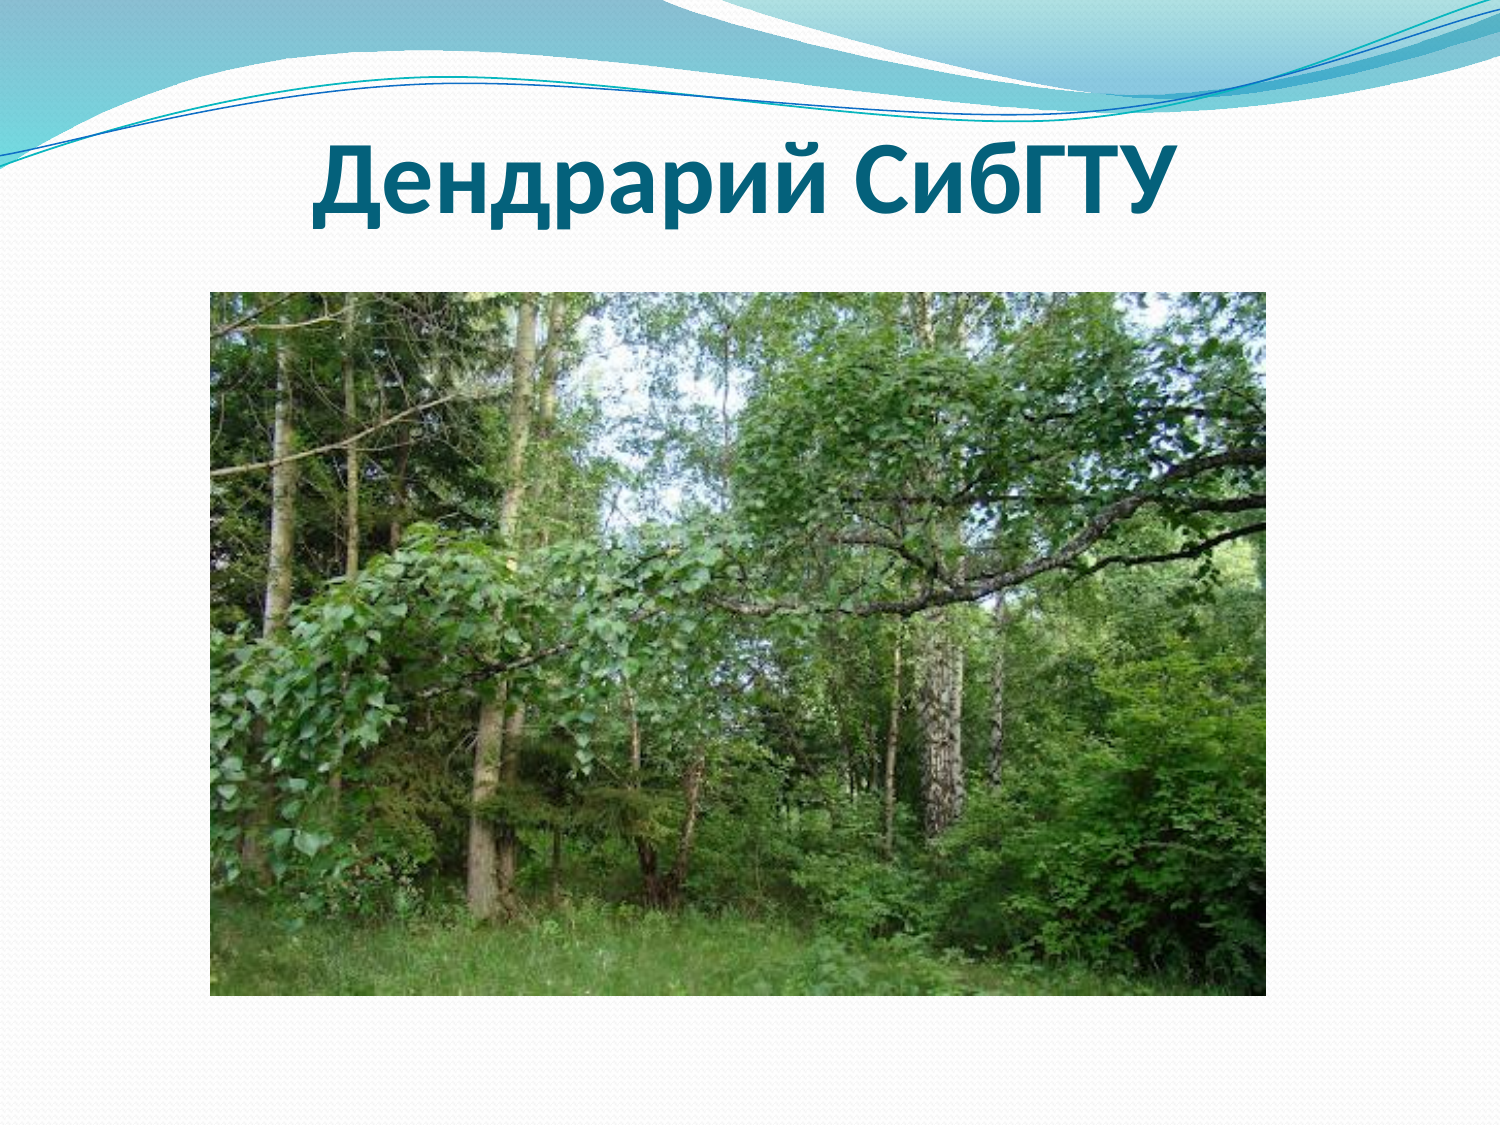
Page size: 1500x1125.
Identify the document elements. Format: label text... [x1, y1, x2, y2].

picture [210, 292, 1266, 996]
title Дендрарий СибГТУ [70, 46, 1421, 235]
